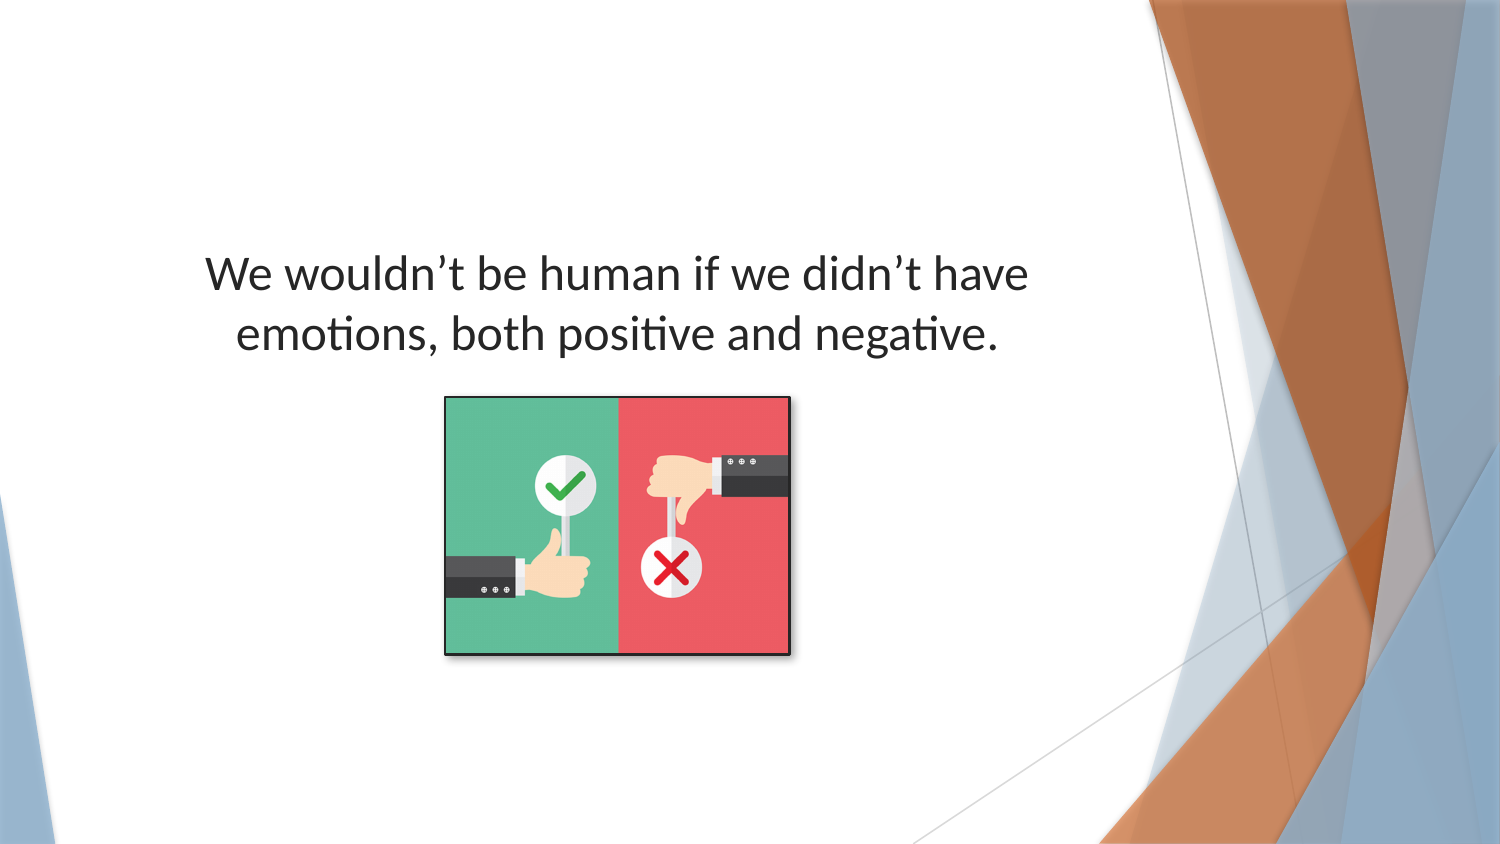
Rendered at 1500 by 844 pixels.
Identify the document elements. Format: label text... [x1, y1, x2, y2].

list We wouldn’t be human if we didn’t have emotions, both positive and negative. [88, 232, 1147, 387]
picture [445, 397, 789, 654]
